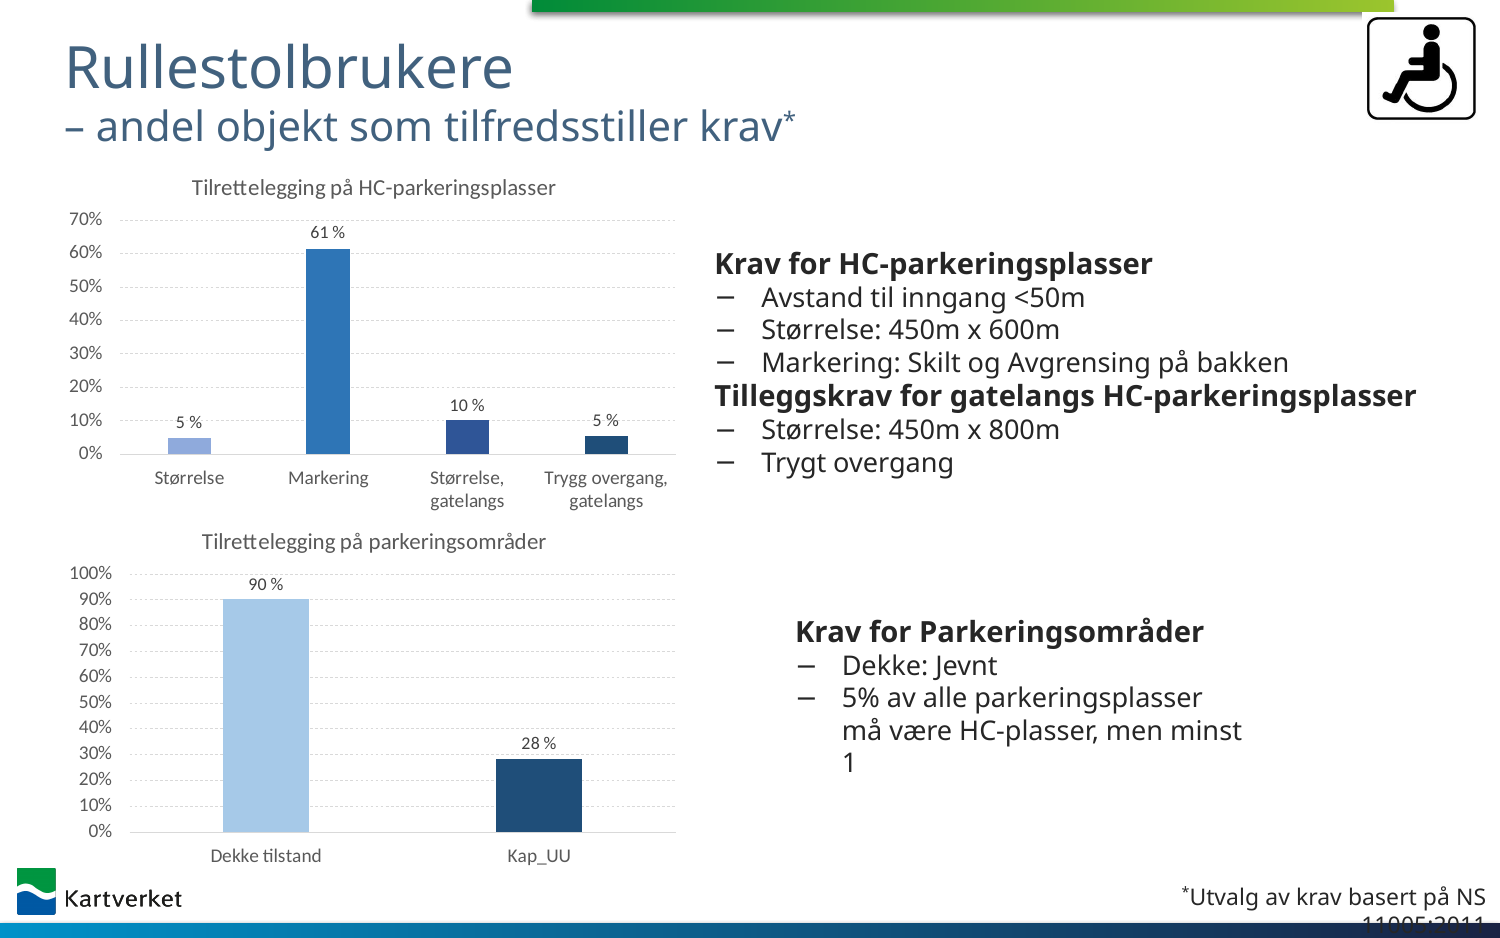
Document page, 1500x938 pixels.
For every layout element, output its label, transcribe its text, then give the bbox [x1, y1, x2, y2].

picture [1362, 12, 1481, 126]
text_box *Utvalg av krav basert på NS 11005:2011 [1068, 873, 1500, 938]
text_box Krav for HC-parkeringsplasser Avstand til inngang <50m Størrelse: 450m x 600m Markering: Skilt og Avgrensing på bakken Tilleggskrav for gatelangs HC-parkeringsplasser Størrelse: 450m x 800m Trygt overgang [699, 237, 1433, 485]
picture [62, 520, 687, 874]
text_box Rullestolbrukere – andel objekt som tilfredsstiller krav* [49, 25, 1431, 158]
text_box Krav for Parkeringsområder Dekke: Jevnt 5% av alle parkeringsplasser må være HC-plasser, men minst 1 [780, 605, 1261, 786]
picture [62, 166, 687, 519]
